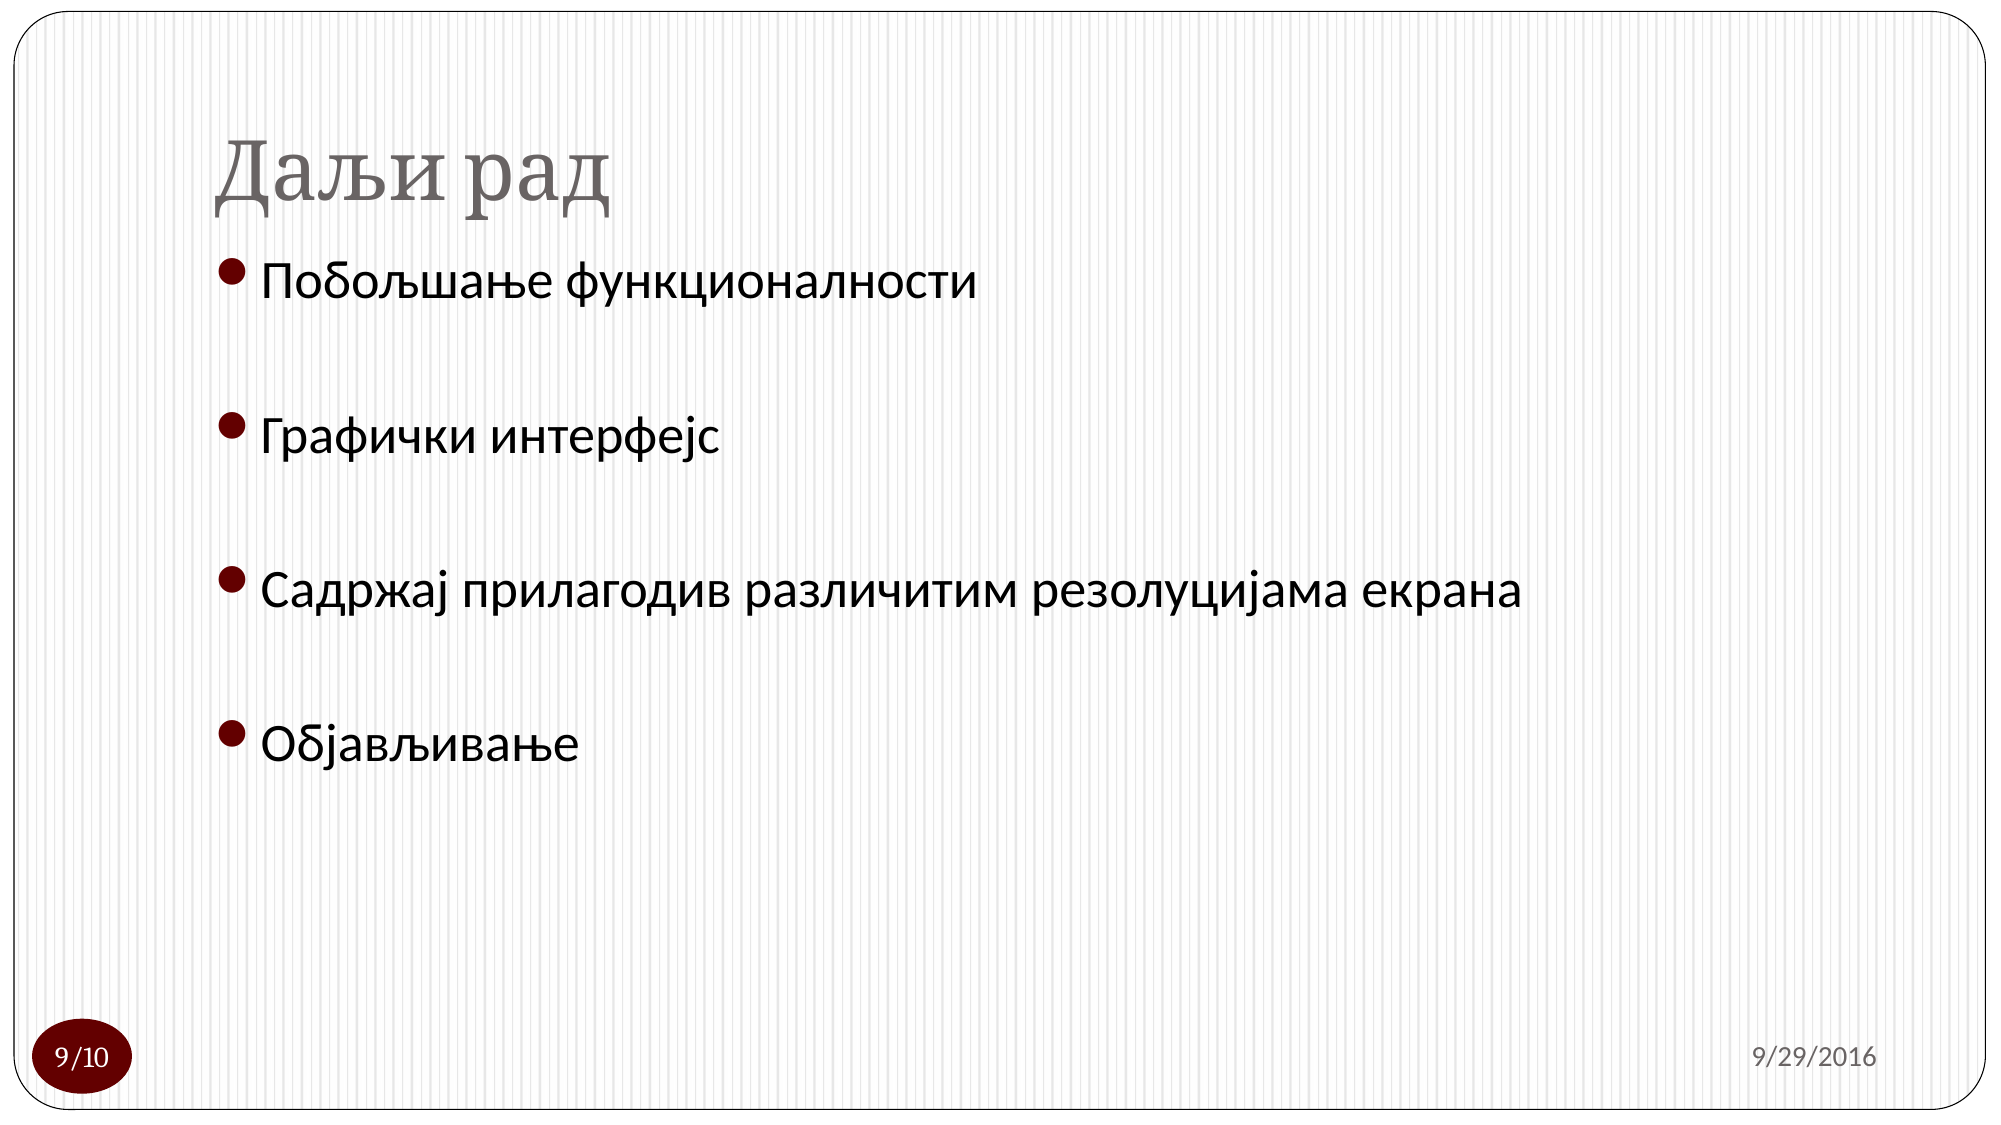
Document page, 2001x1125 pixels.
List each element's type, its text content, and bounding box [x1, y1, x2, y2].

list Побољшање функционалности Графички интерфејс Садржај прилагодив различитим резолуцијама екрана Објављивање [200, 237, 1900, 988]
title Даљи рад [200, 45, 1900, 233]
slide_number 9/10 [32, 1018, 132, 1094]
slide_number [1350, 1015, 1892, 1094]
